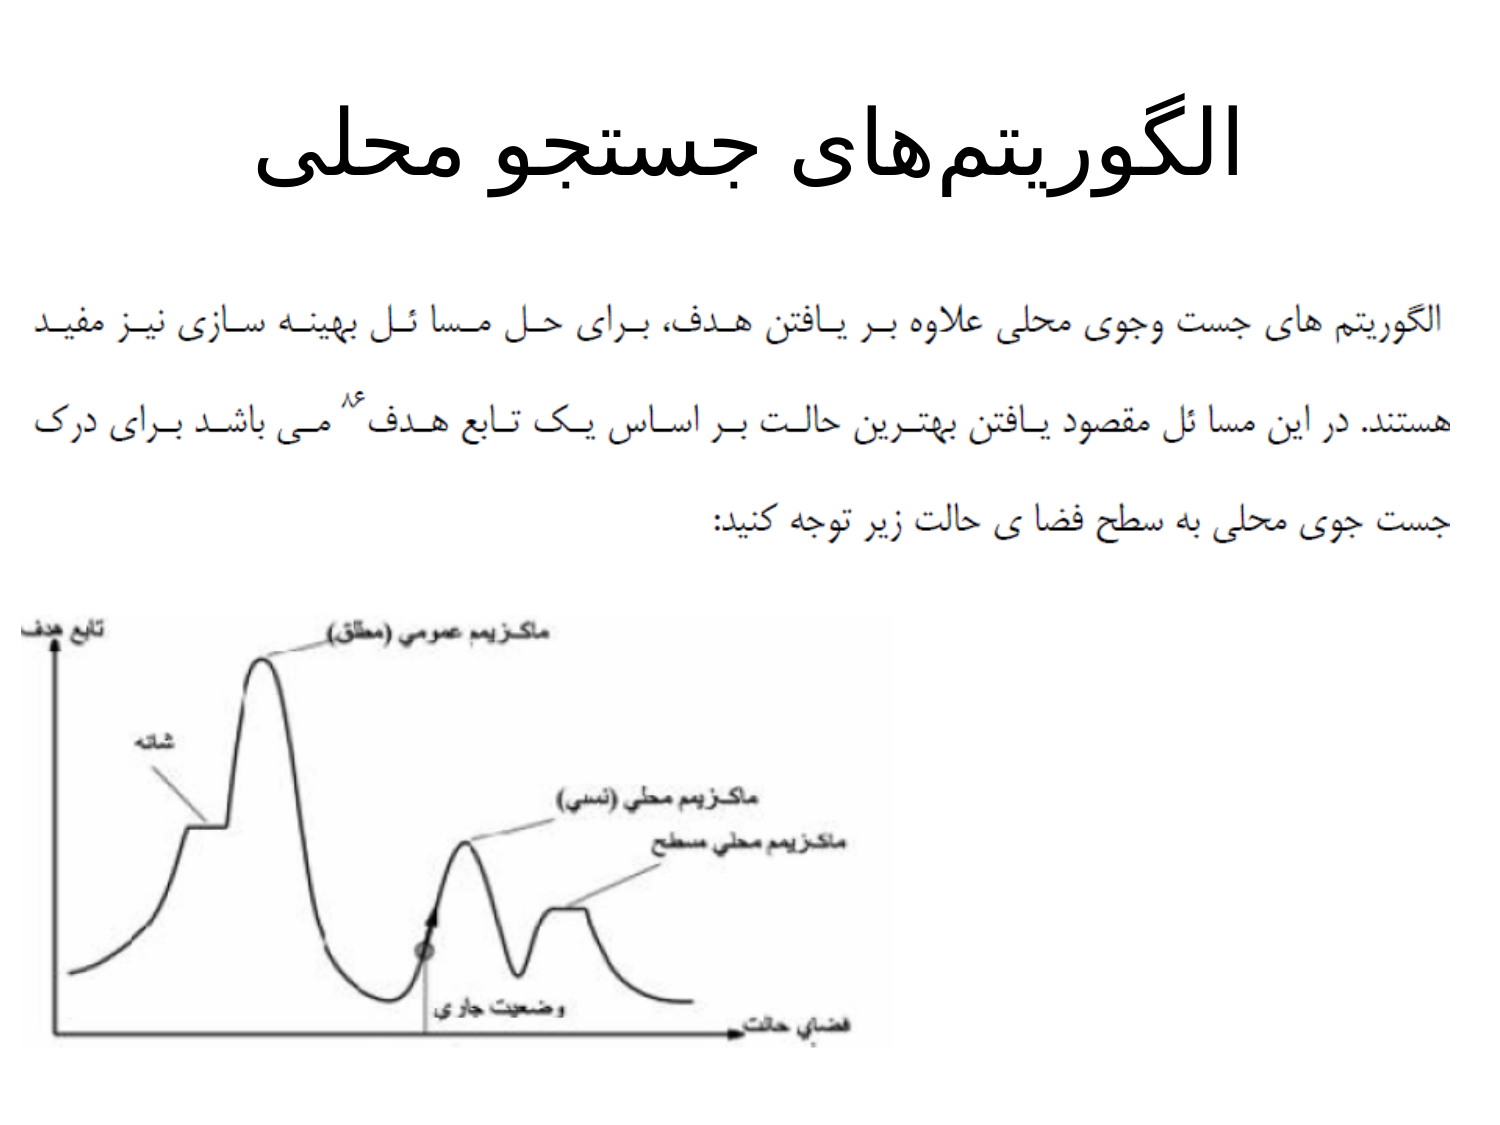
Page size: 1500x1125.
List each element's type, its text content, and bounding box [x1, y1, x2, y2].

picture [21, 299, 1451, 1054]
title الگوریتم‌های جستجو محلی [75, 45, 1425, 233]
